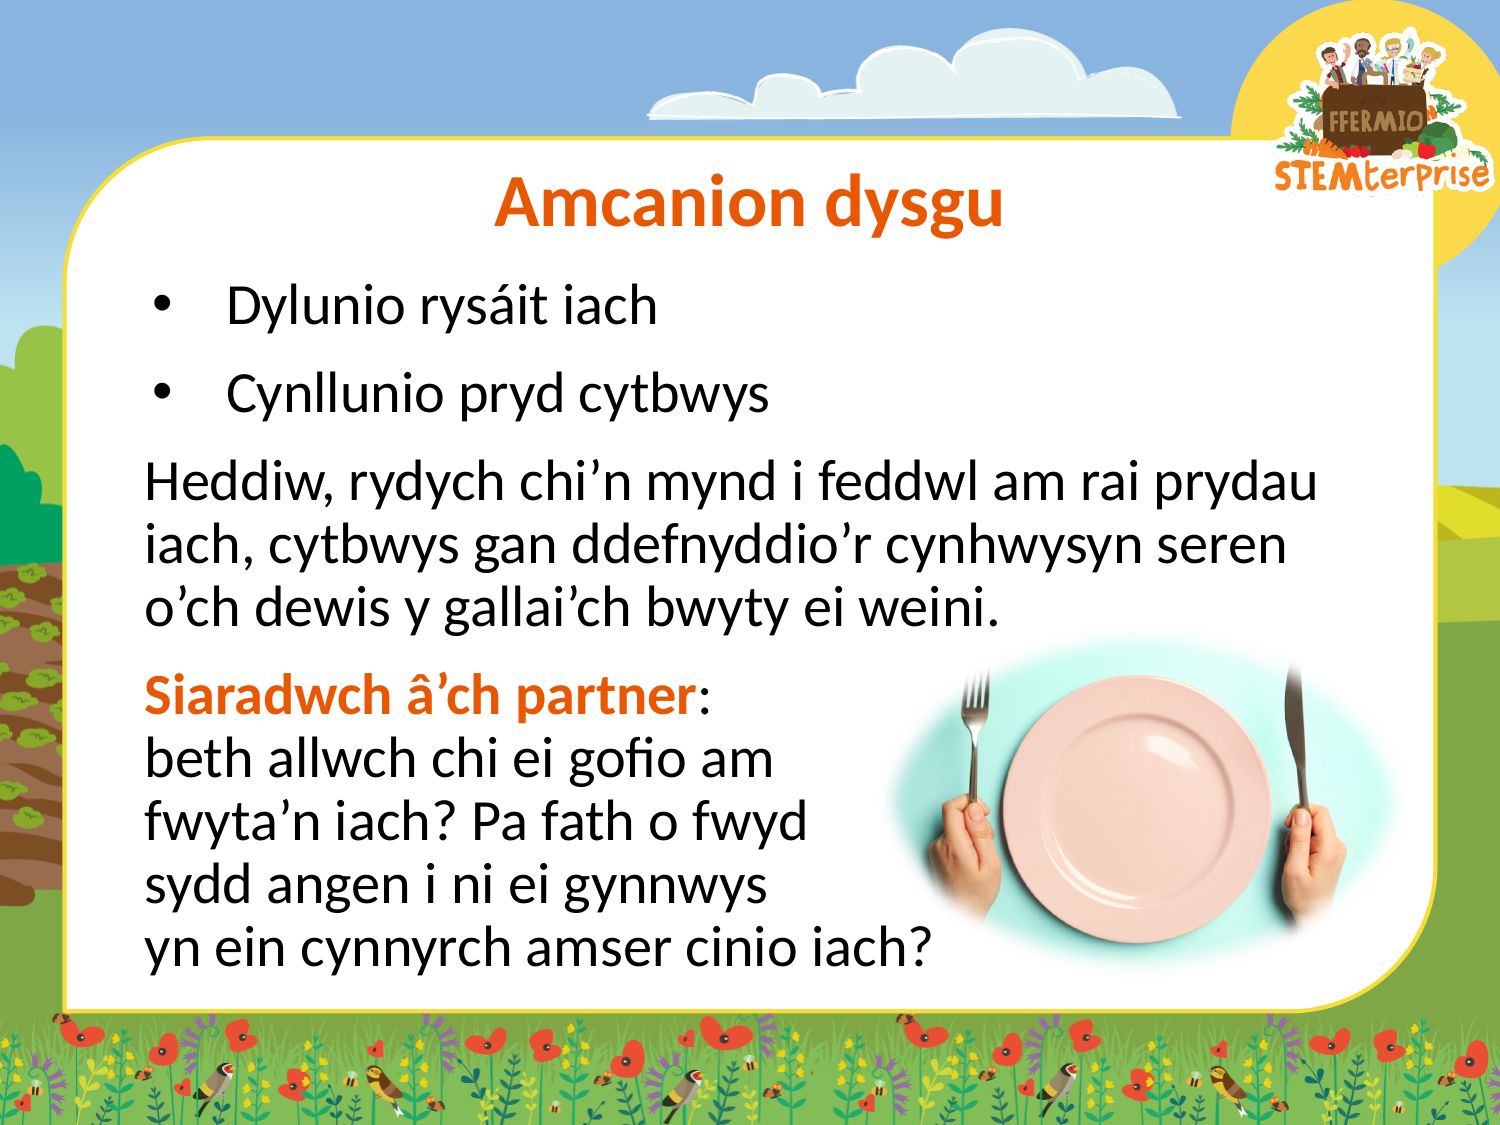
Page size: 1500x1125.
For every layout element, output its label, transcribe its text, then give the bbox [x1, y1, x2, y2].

list Dylunio rysáit iach Cynllunio pryd cytbwys Heddiw, rydych chi’n mynd i feddwl am rai prydau iach, cytbwys gan ddefnyddio’r cynhwysyn seren o’ch dewis y gallai’ch bwyty ei weini. Siaradwch â’ch partner: beth allwch chi ei gofio am fwyta’n iach? Pa fath o fwyd sydd angen i ni ei gynnwys yn ein cynnyrch amser cinio iach? [129, 267, 1371, 988]
picture [0, 0, 1500, 1125]
title Amcanion dysgu [218, 137, 1282, 256]
